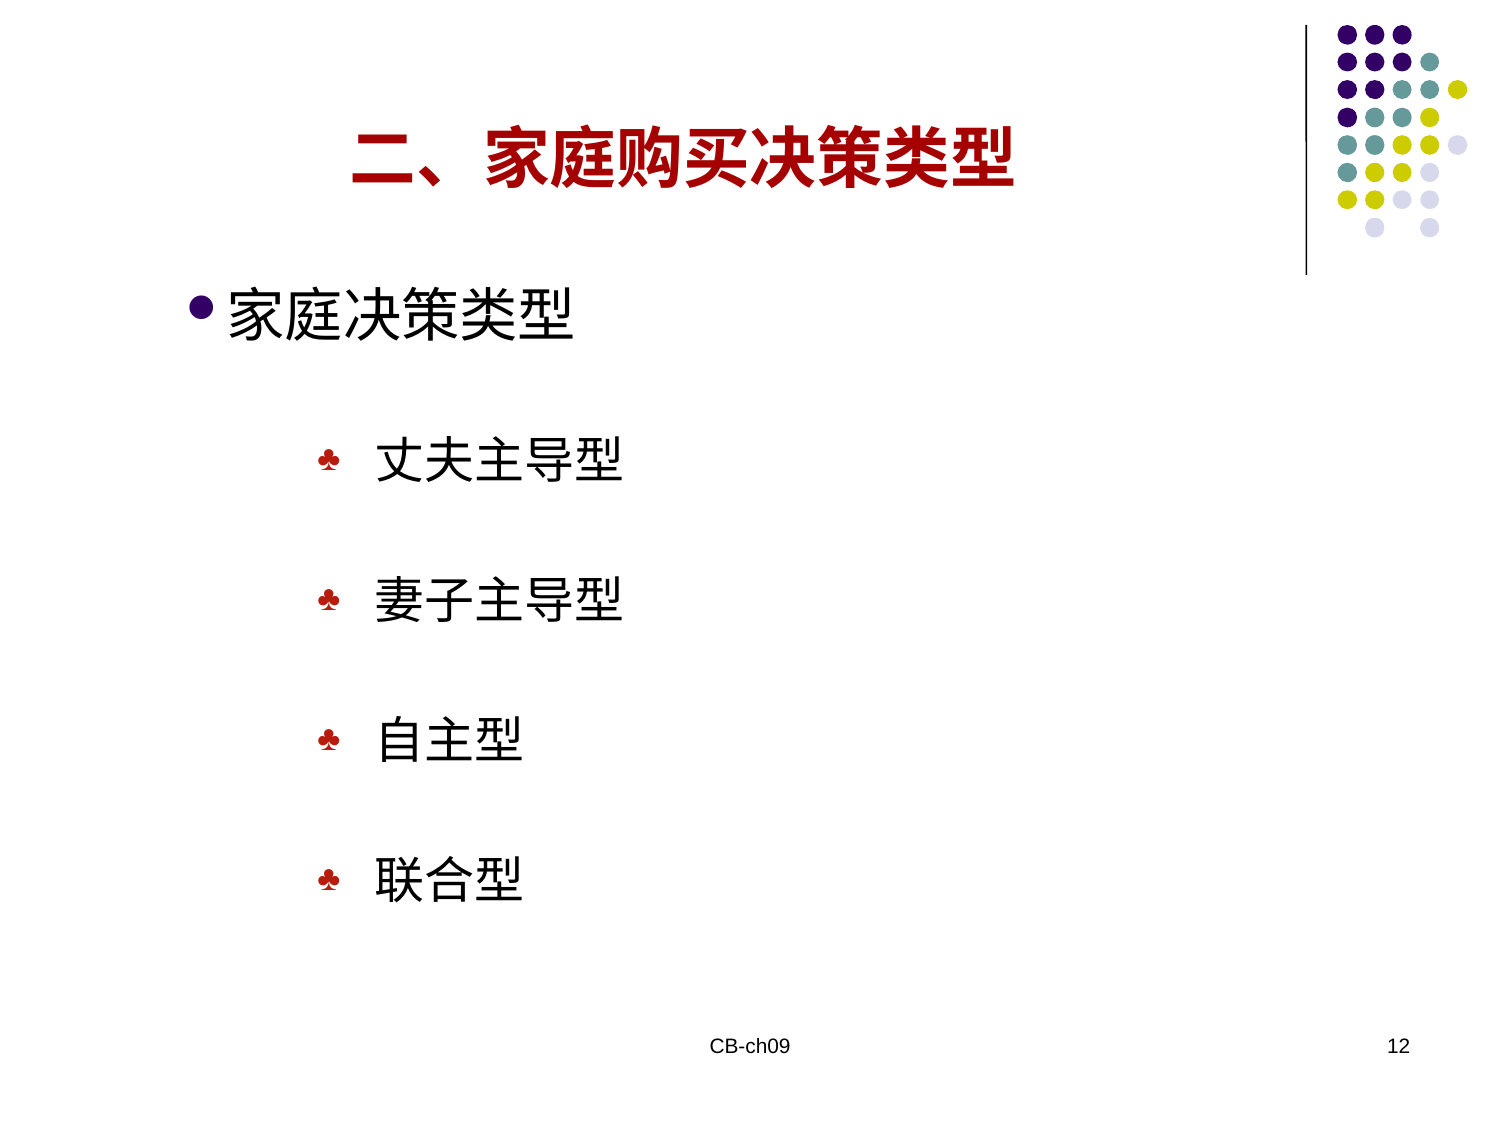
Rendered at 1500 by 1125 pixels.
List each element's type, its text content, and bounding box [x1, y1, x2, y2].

text_box 二、家庭购买决策类型 [334, 100, 1032, 204]
slide_number 12 [1074, 1024, 1426, 1101]
text_box [1066, 164, 1500, 270]
footer CB-ch09 [512, 1024, 988, 1101]
text_box 家庭决策类型 丈夫主导型 妻子主导型 自主型 联合型 [171, 270, 1284, 991]
